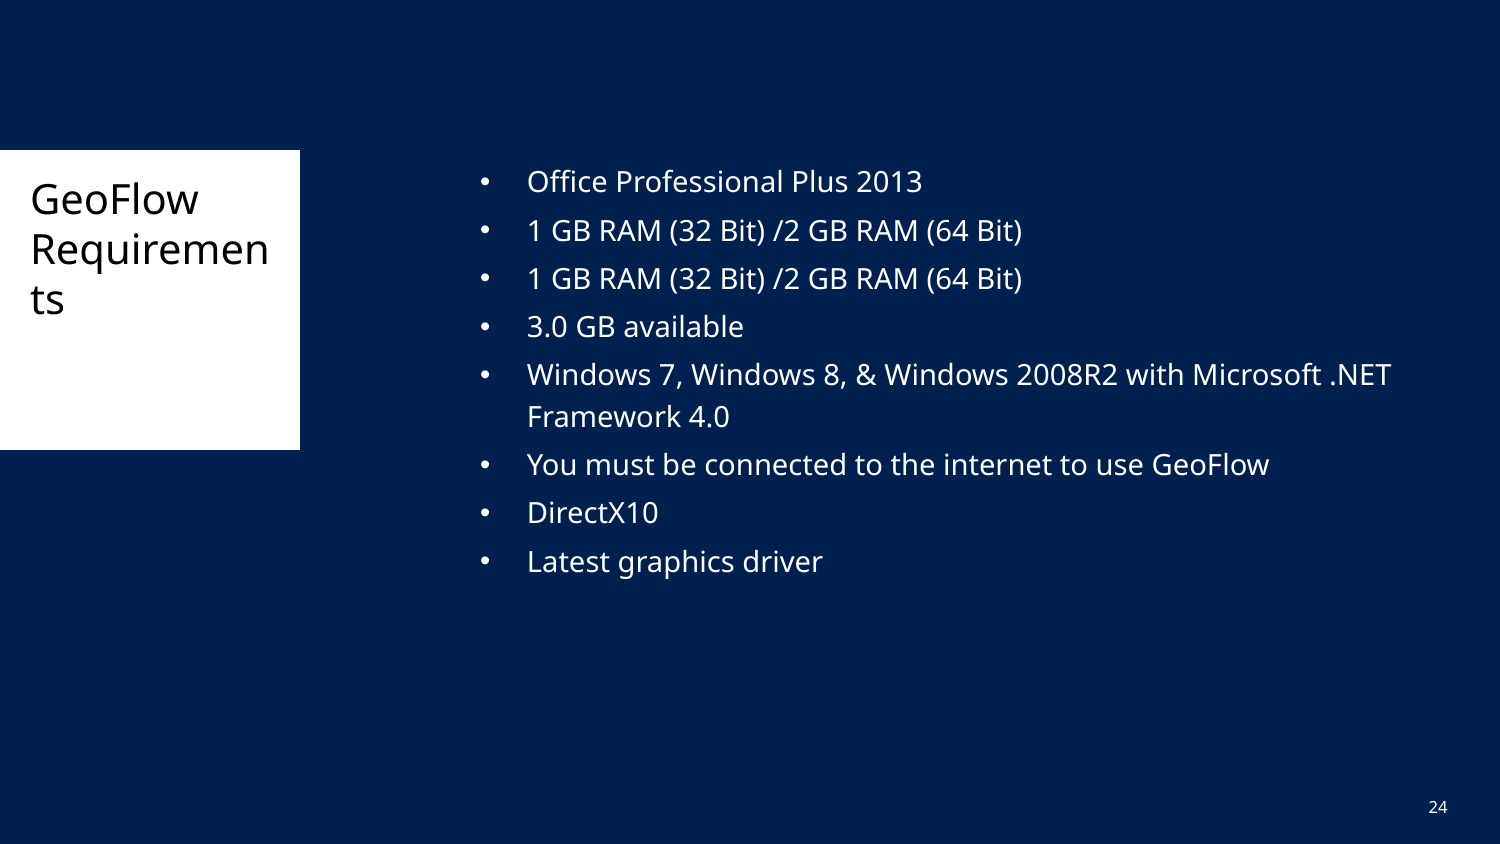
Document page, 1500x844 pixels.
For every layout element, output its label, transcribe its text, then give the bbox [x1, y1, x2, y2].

list Office Professional Plus 2013 1 GB RAM (32 Bit) /2 GB RAM (64 Bit) 1 GB RAM (32 Bit) /2 GB RAM (64 Bit) 3.0 GB available Windows 7, Windows 8, & Windows 2008R2 with Microsoft .NET Framework 4.0 You must be connected to the internet to use GeoFlow DirectX10 Latest graphics driver [450, 134, 1463, 757]
title GeoFlow Requirements [0, 150, 300, 450]
slide_number 24 [1112, 782, 1463, 827]
